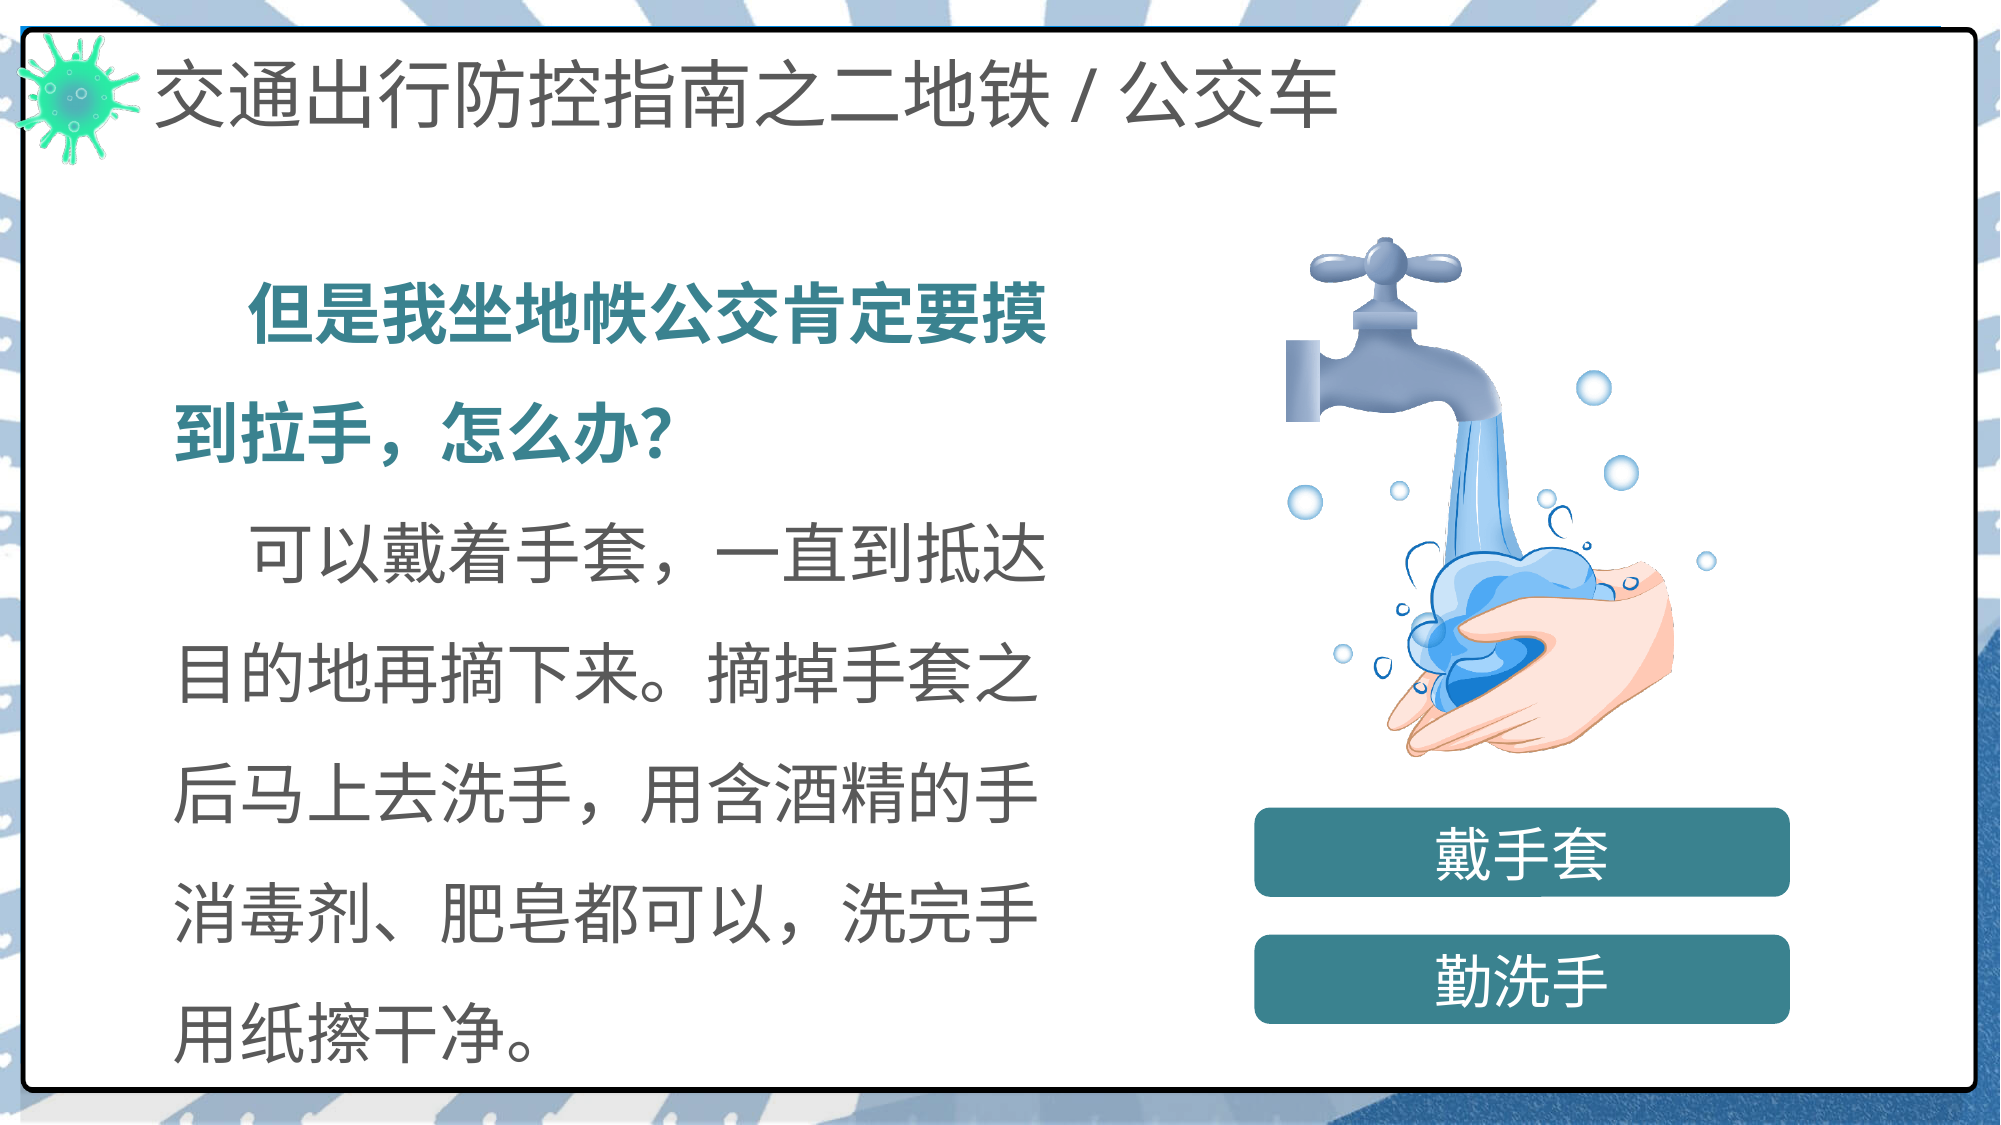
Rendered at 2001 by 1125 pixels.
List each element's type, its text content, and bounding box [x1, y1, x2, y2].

text_box 但是我坐地帙公交肯定要摸到拉手，怎么办？ 可以戴着手套，一直到抵达目的地再摘下来。摘掉手套之后马上去洗手，用含酒精的手消毒剂、肥皂都可以，洗完手用纸擦干净。 [157, 224, 1069, 1079]
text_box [0, 19, 1652, 168]
text_box [1255, 807, 1789, 817]
text_box [1255, 934, 1789, 944]
text_box 勤洗手 [1240, 944, 1804, 1016]
text_box [1256, 1016, 1788, 1024]
text_box 戴手套 [1240, 817, 1804, 889]
text_box [1256, 889, 1788, 897]
picture [0, 0, 2000, 1125]
